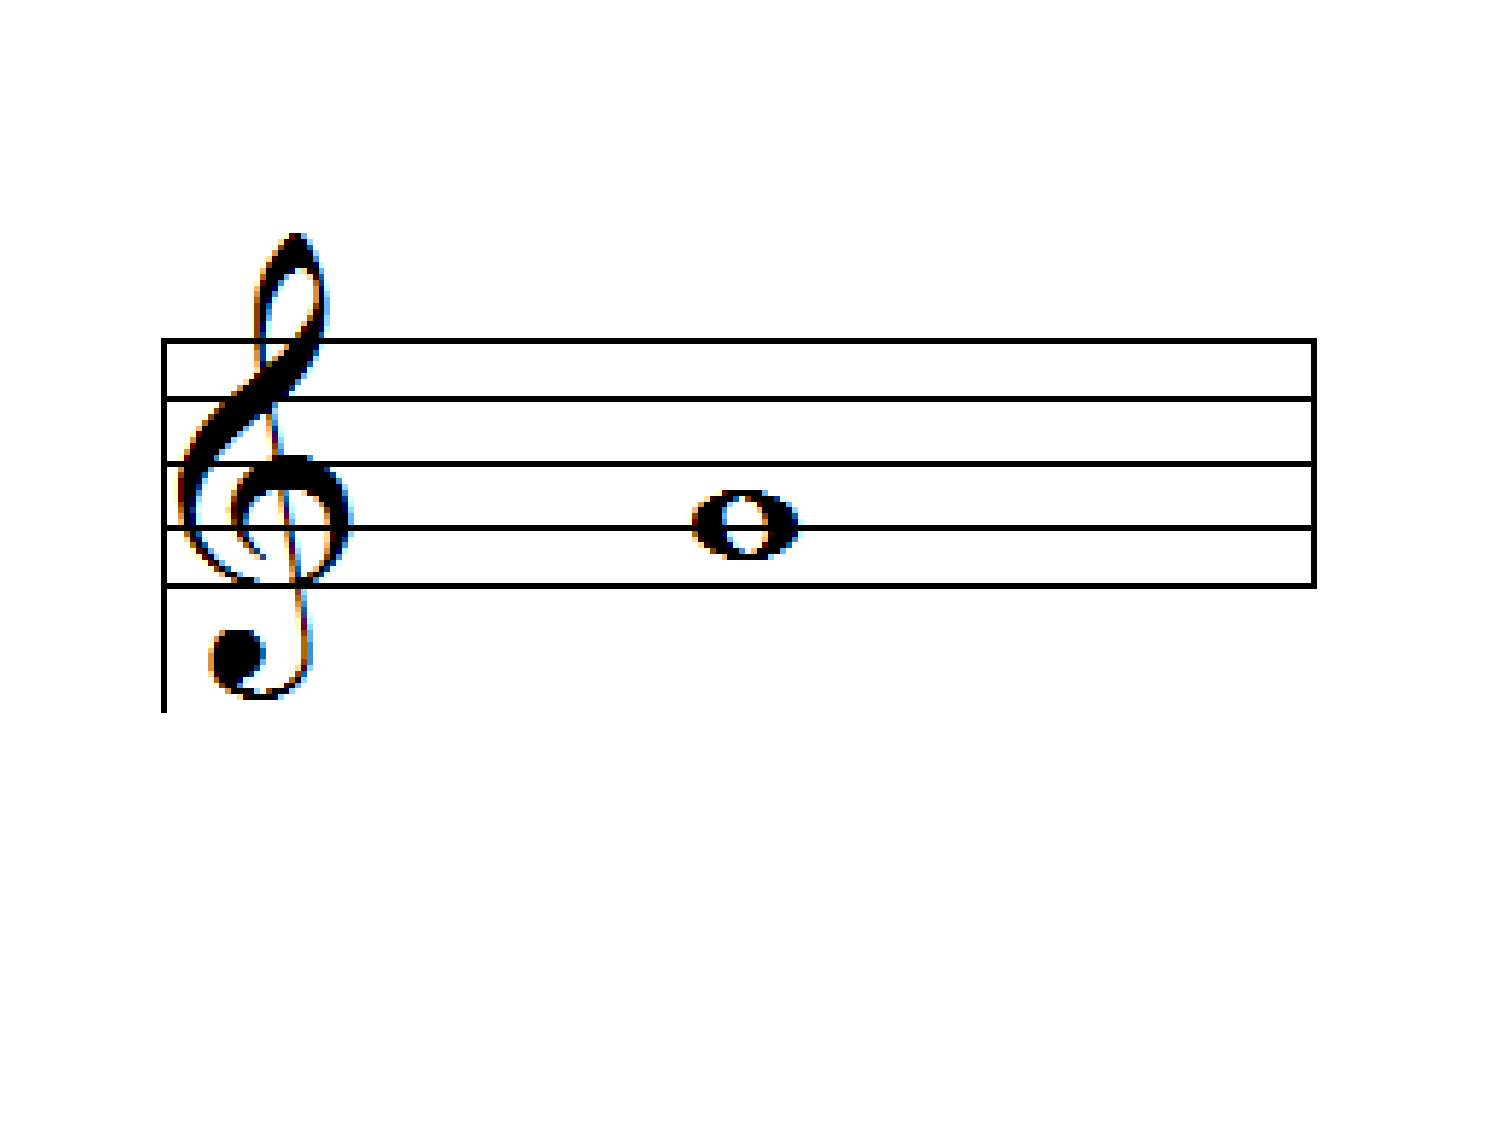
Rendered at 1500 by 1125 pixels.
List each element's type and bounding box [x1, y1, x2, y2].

picture [99, 217, 1371, 713]
